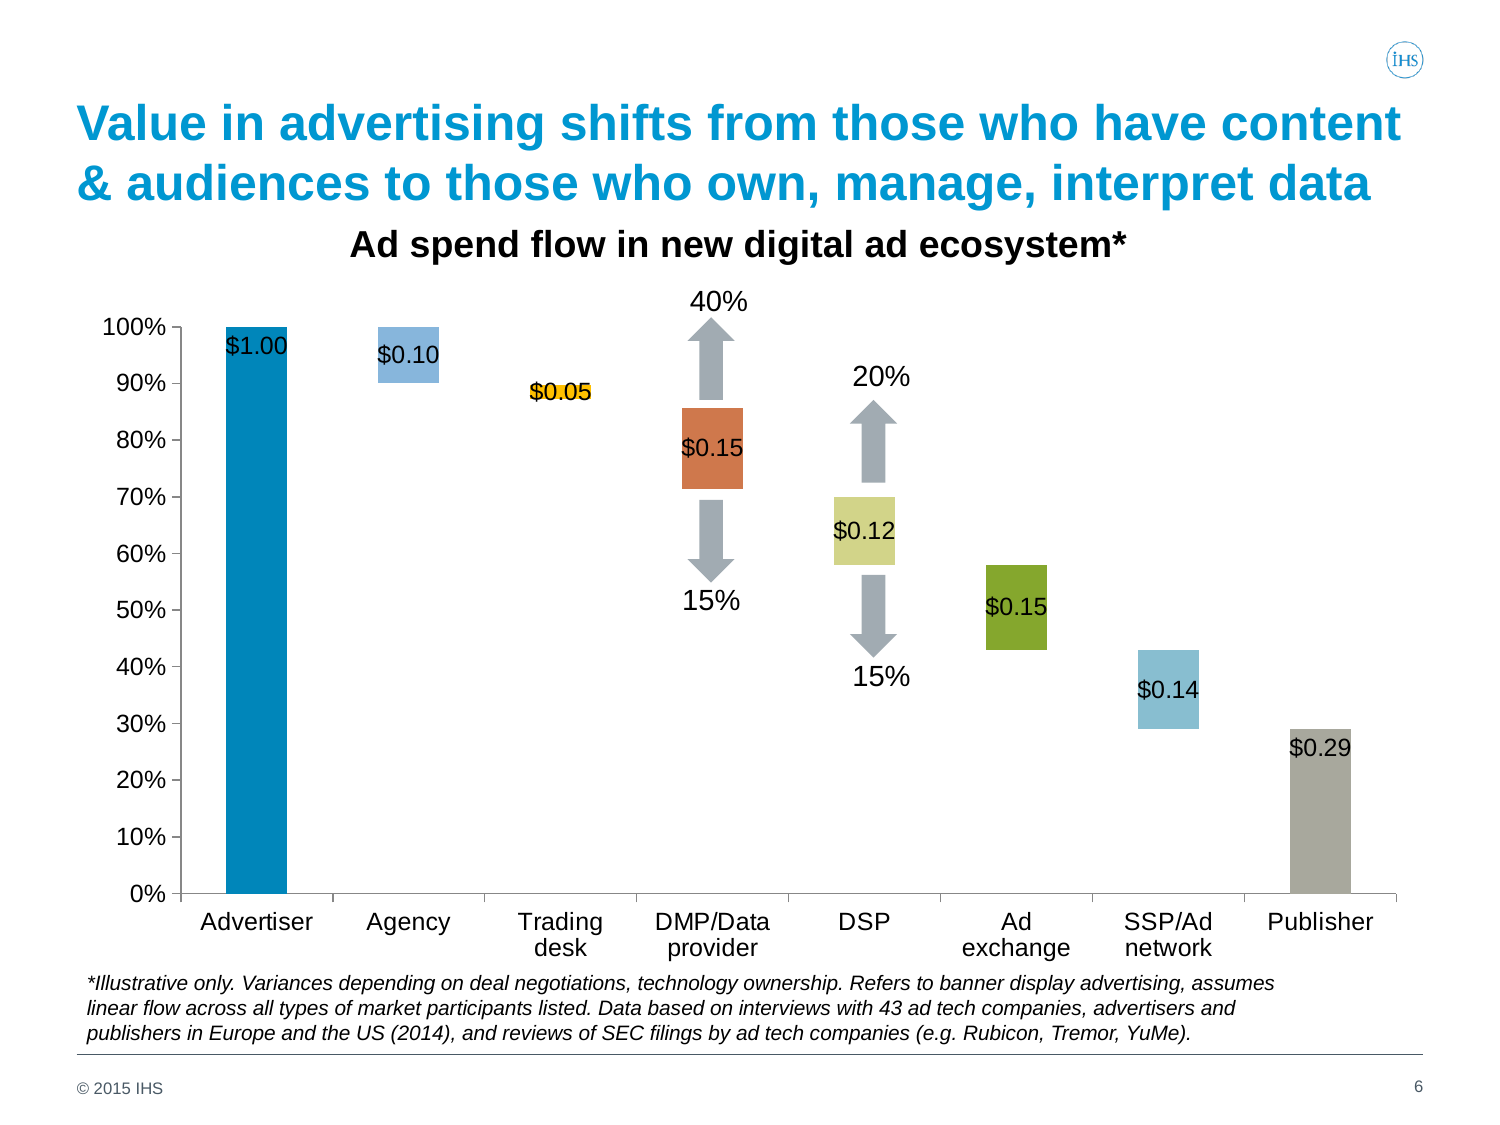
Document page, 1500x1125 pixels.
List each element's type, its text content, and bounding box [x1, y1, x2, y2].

title Value in advertising shifts from those who have content & audiences to those who own, manage, interpret data [76, 90, 1424, 220]
text_box Ad spend flow in new digital ad ecosystem* [337, 212, 1363, 273]
text_box 40% [674, 274, 770, 298]
picture [1385, 40, 1424, 79]
chart [74, 299, 1424, 976]
text_box *Illustrative only. Variances depending on deal negotiations, technology ownership. Refers to banner display advertising, assumes linear flow across all types of market participants listed. Data based on interviews with 43 ad tech companies, advertisers and publishers in Europe and the US (2014), and reviews of SEC filings by ad tech companies (e.g. Rubicon, Tremor, YuMe). [75, 983, 1325, 1053]
slide_number 6 [1328, 1068, 1424, 1104]
